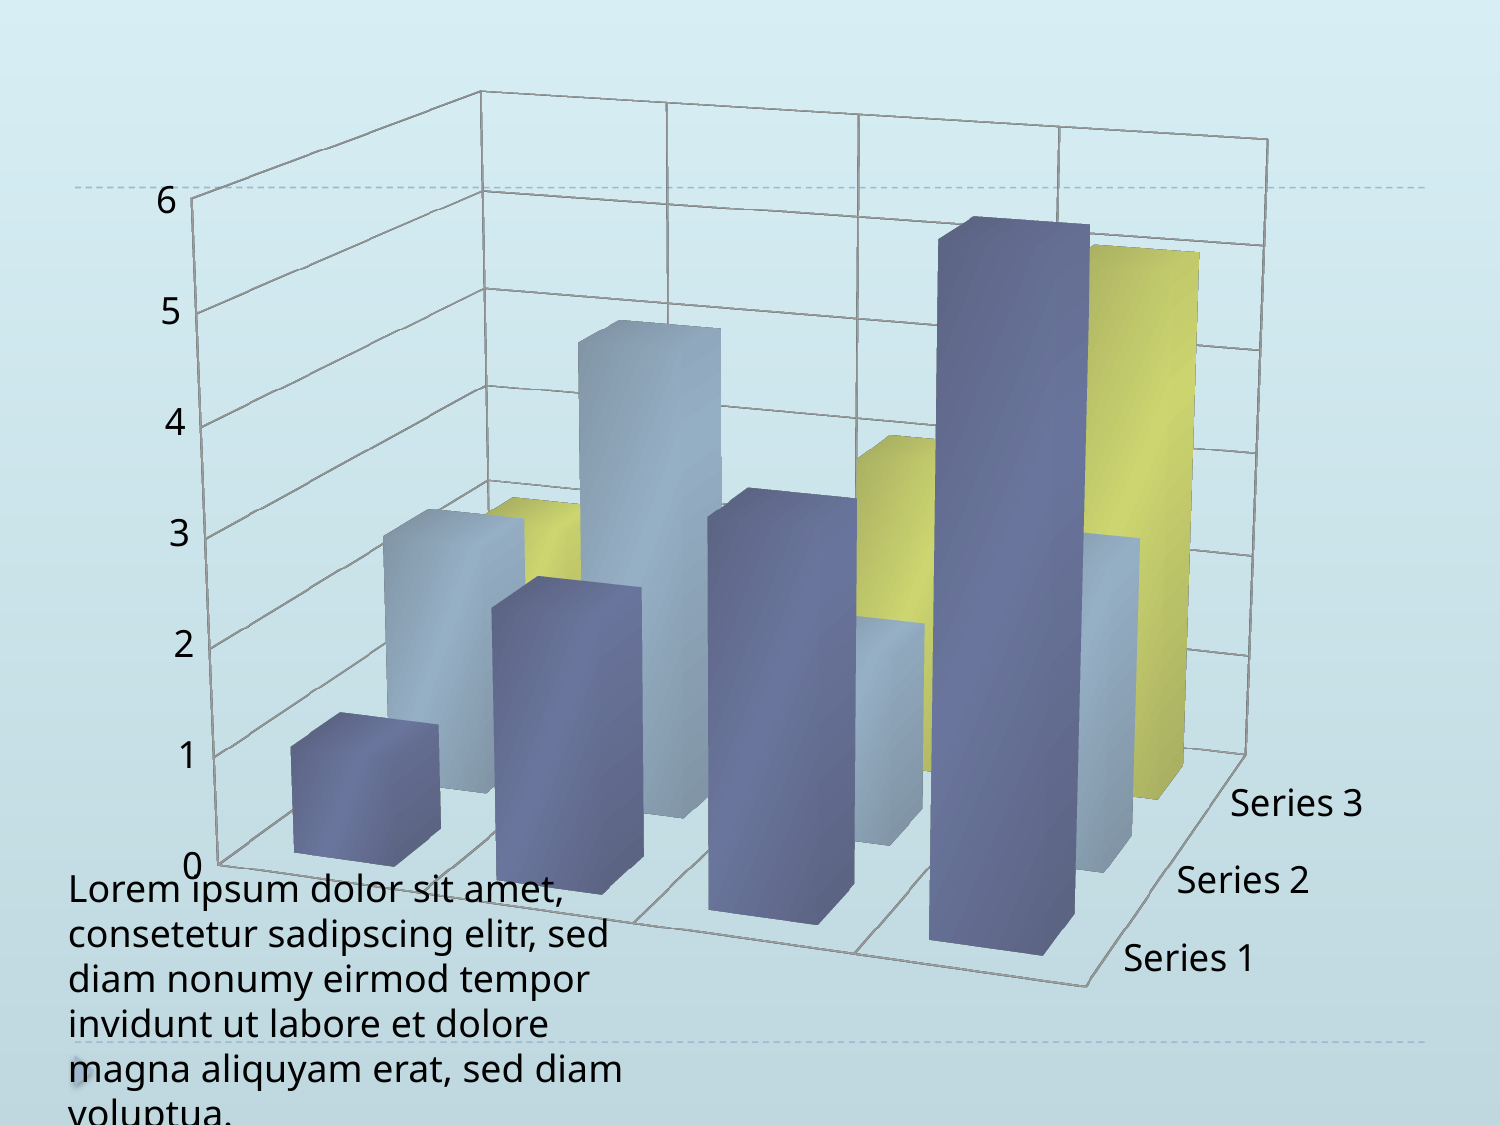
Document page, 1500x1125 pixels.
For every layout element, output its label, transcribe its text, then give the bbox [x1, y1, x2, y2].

chart [64, 71, 1365, 1024]
text_box Lorem ipsum dolor sit amet, consetetur sadipscing elitr, sed diam nonumy eirmod tempor invidunt ut labore et dolore magna aliquyam erat, sed diam voluptua. [53, 857, 668, 1125]
